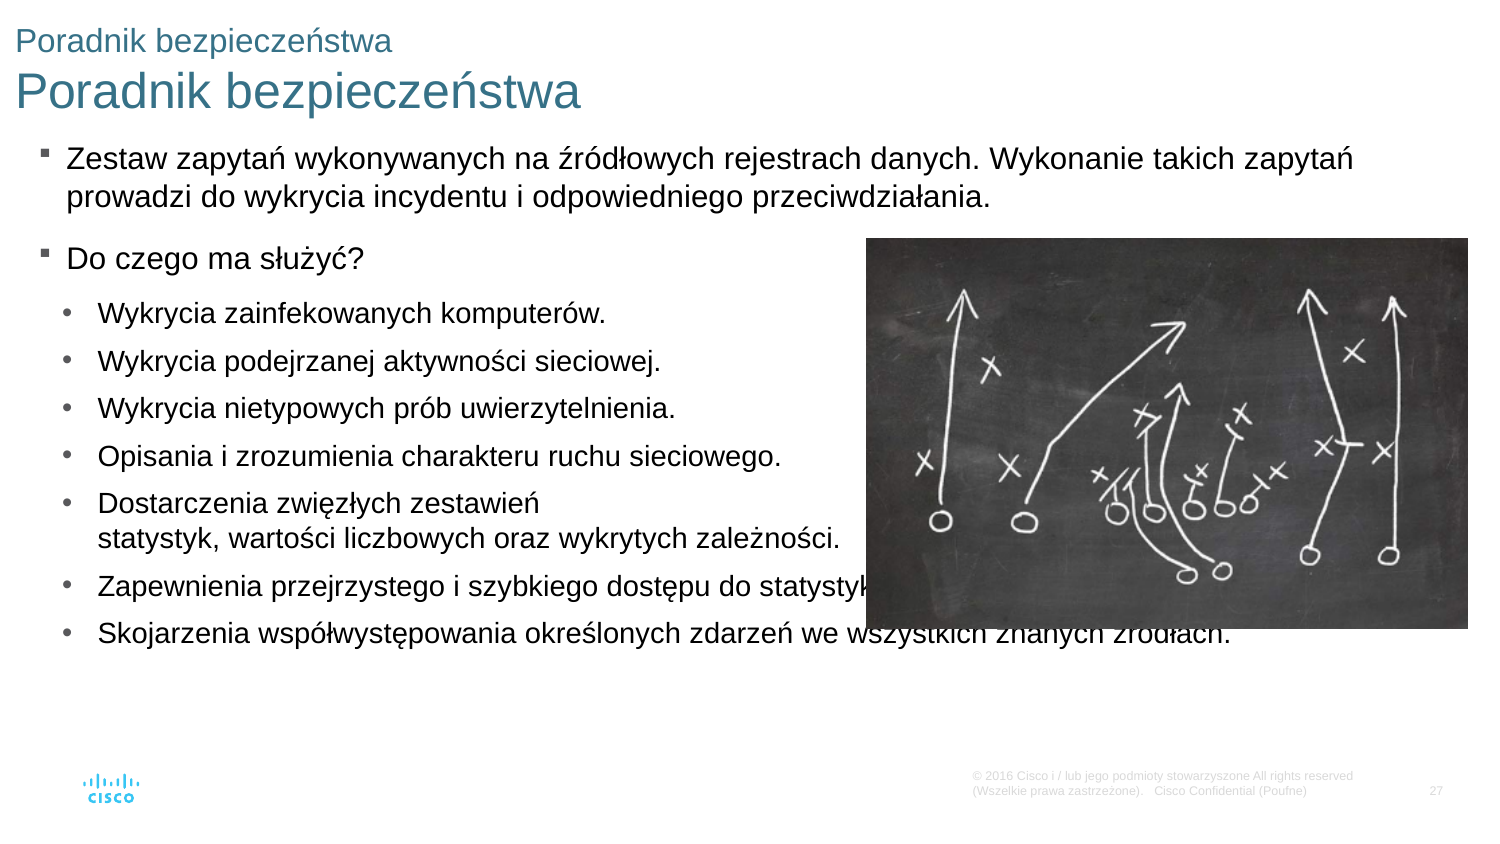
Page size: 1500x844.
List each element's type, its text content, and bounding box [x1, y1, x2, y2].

picture [866, 238, 1468, 630]
title Poradnik bezpieczeństwa Poradnik bezpieczeństwa [0, 6, 1500, 131]
list Zestaw zapytań wykonywanych na źródłowych rejestrach danych. Wykonanie takich zapytań prowadzi do wykrycia incydentu i odpowiedniego przeciwdziałania. Do czego ma służyć? Wykrycia zainfekowanych komputerów. Wykrycia podejrzanej aktywności sieciowej. Wykrycia nietypowych prób uwierzytelnienia. Opisania i zrozumienia charakteru ruchu sieciowego. Dostarczenia zwięzłych zestawień statystyk, wartości liczbowych oraz wykrytych zależności. Zapewnienia przejrzystego i szybkiego dostępu do statystyk i danych. Skojarzenia współwystępowania określonych zdarzeń we wszystkich znanych źródłach. [23, 131, 1476, 813]
